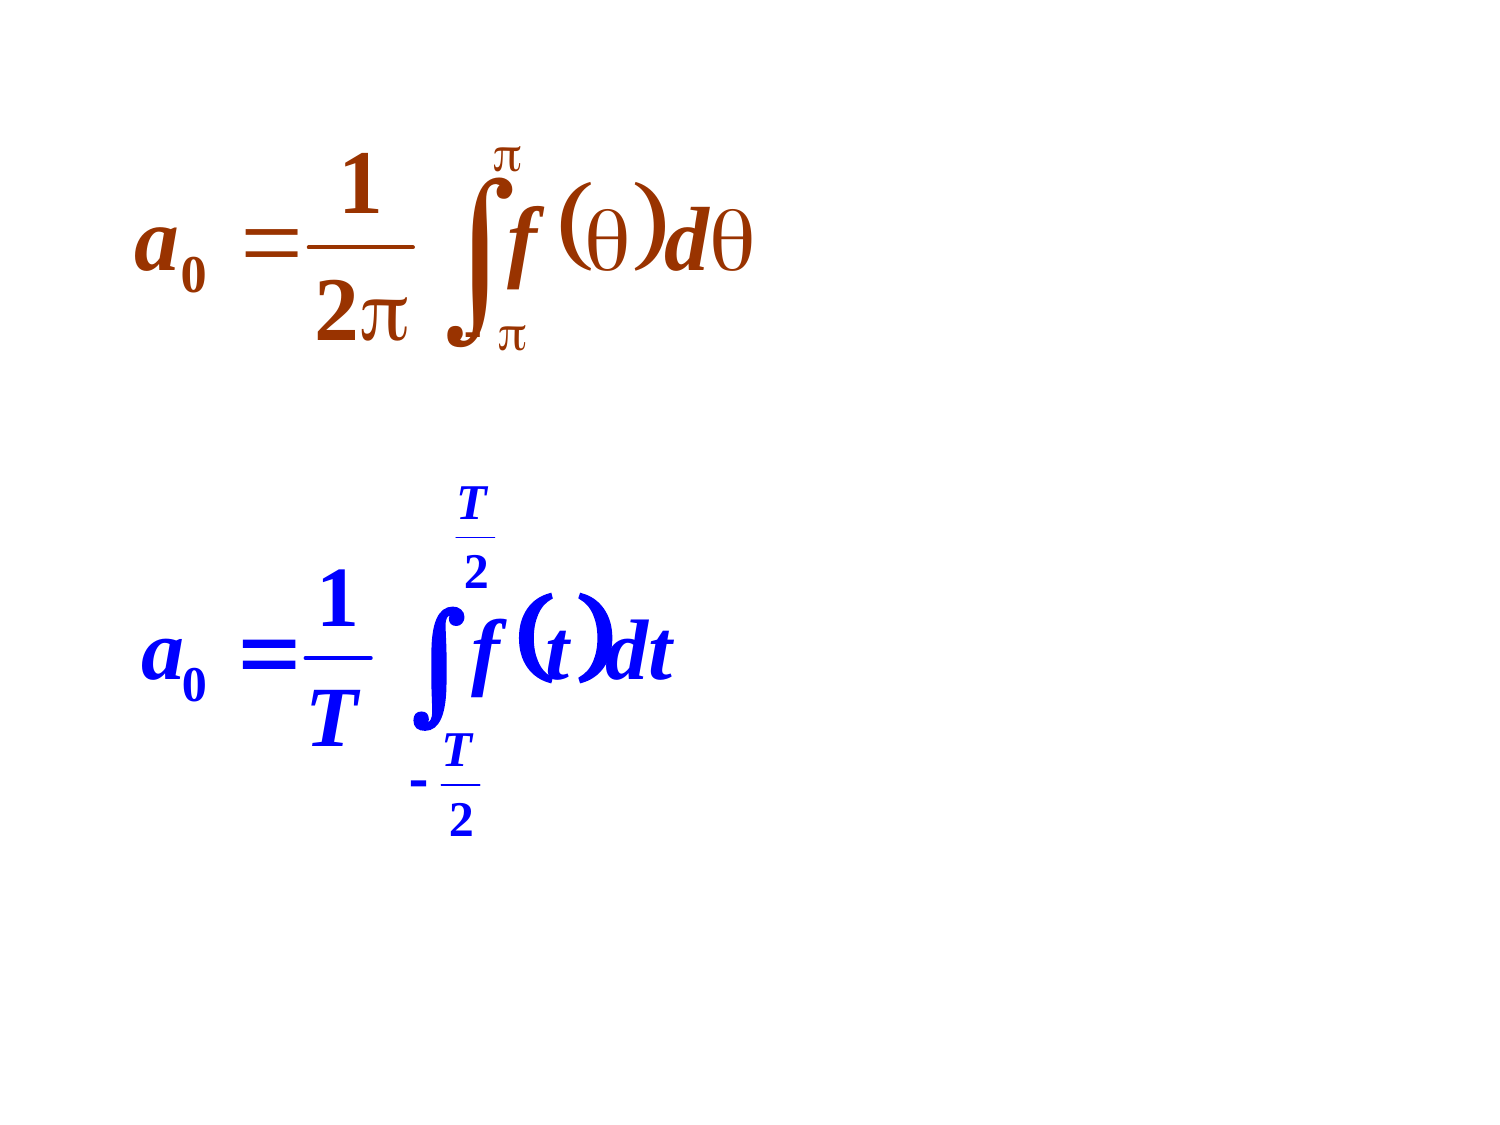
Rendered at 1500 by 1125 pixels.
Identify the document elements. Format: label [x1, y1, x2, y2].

text_box [129, 465, 689, 846]
text_box [122, 118, 768, 364]
